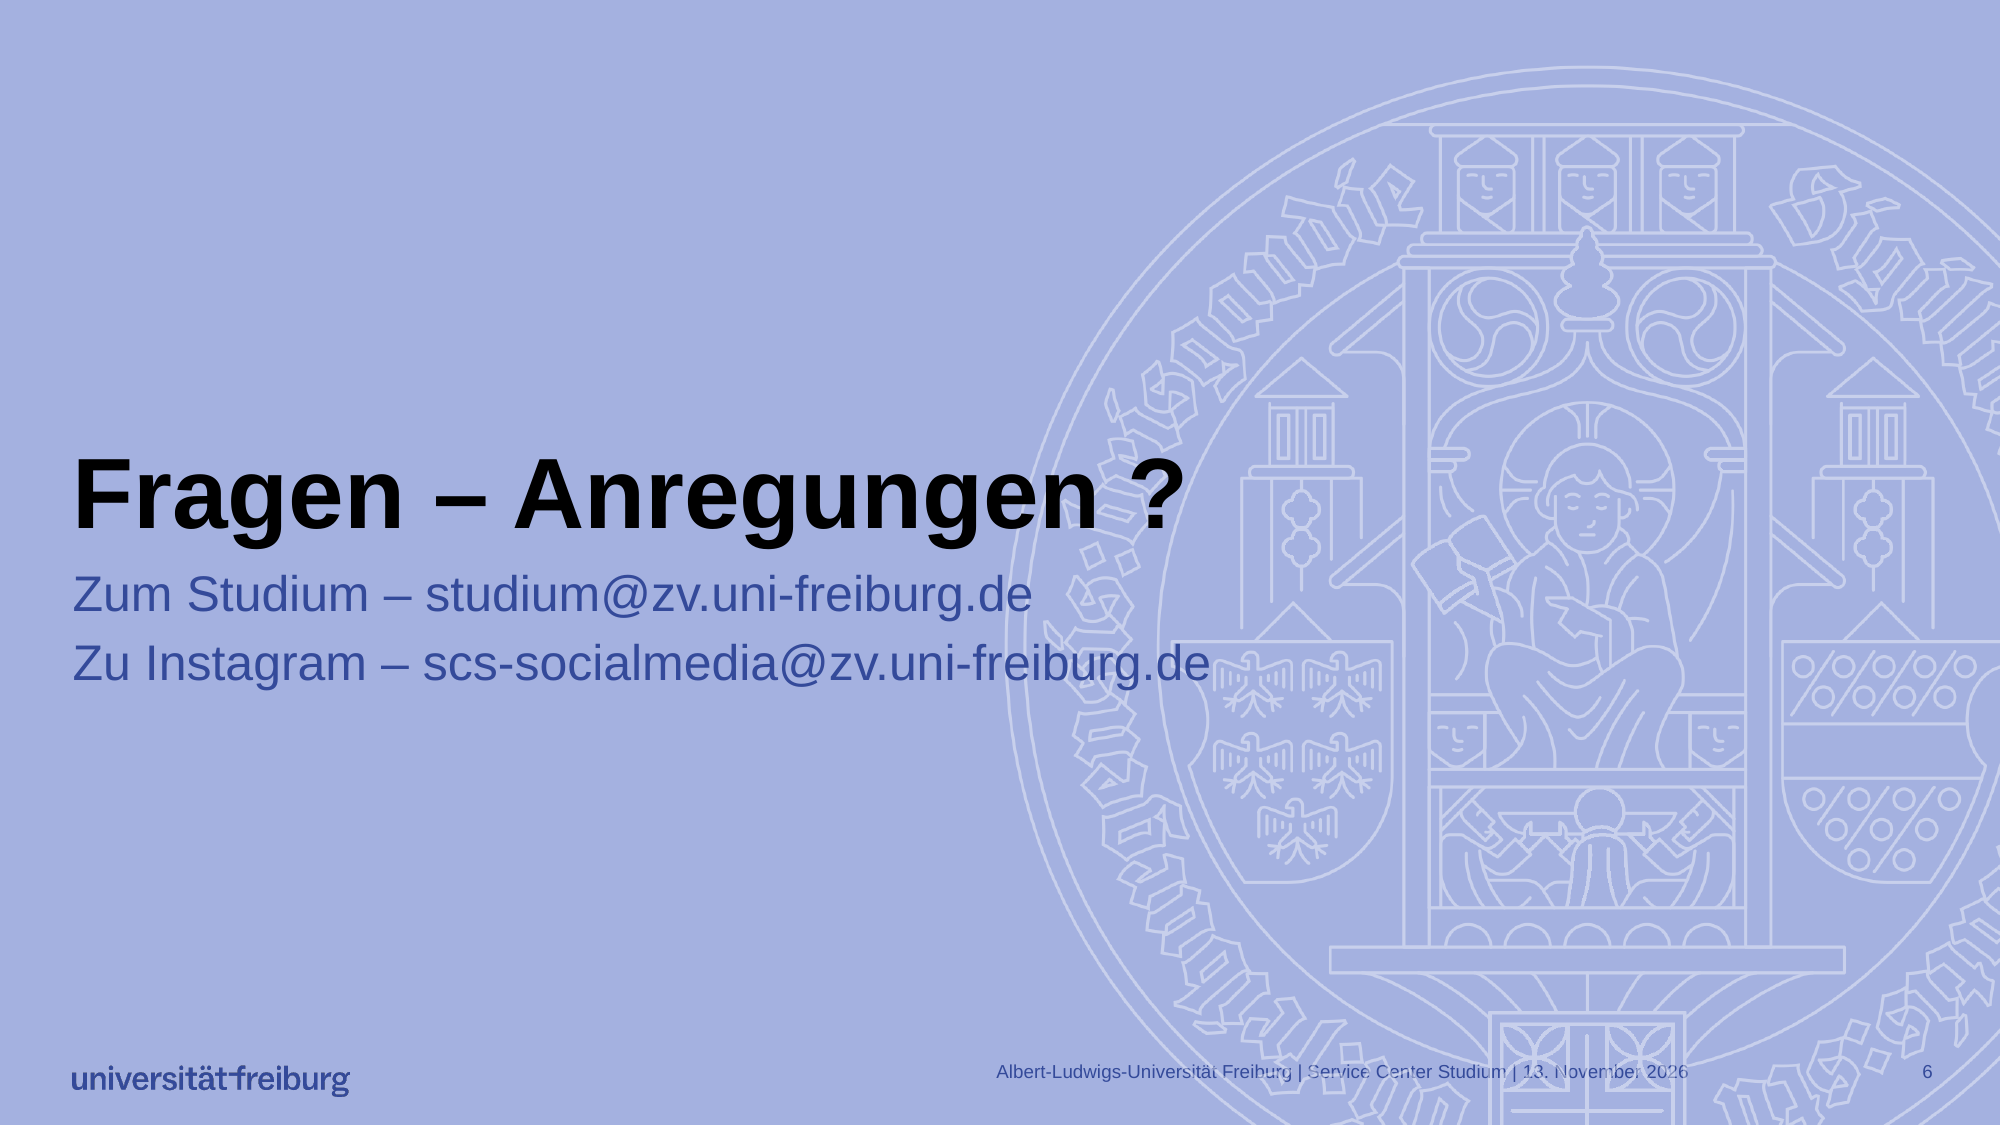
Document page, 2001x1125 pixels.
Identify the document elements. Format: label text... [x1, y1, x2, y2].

slide_number 6 [1873, 1060, 1933, 1090]
footer Albert-Ludwigs-Universität Freiburg | Service Center Studium | [488, 1060, 1517, 1090]
list Zum Studium – studium@zv.uni-freiburg.de Zu Instagram – scs-socialmedia@zv.uni-freiburg.de [72, 562, 1933, 723]
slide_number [1517, 1060, 1754, 1090]
picture [72, 1065, 351, 1097]
title Fragen – Anregungen ? [72, 308, 1933, 546]
